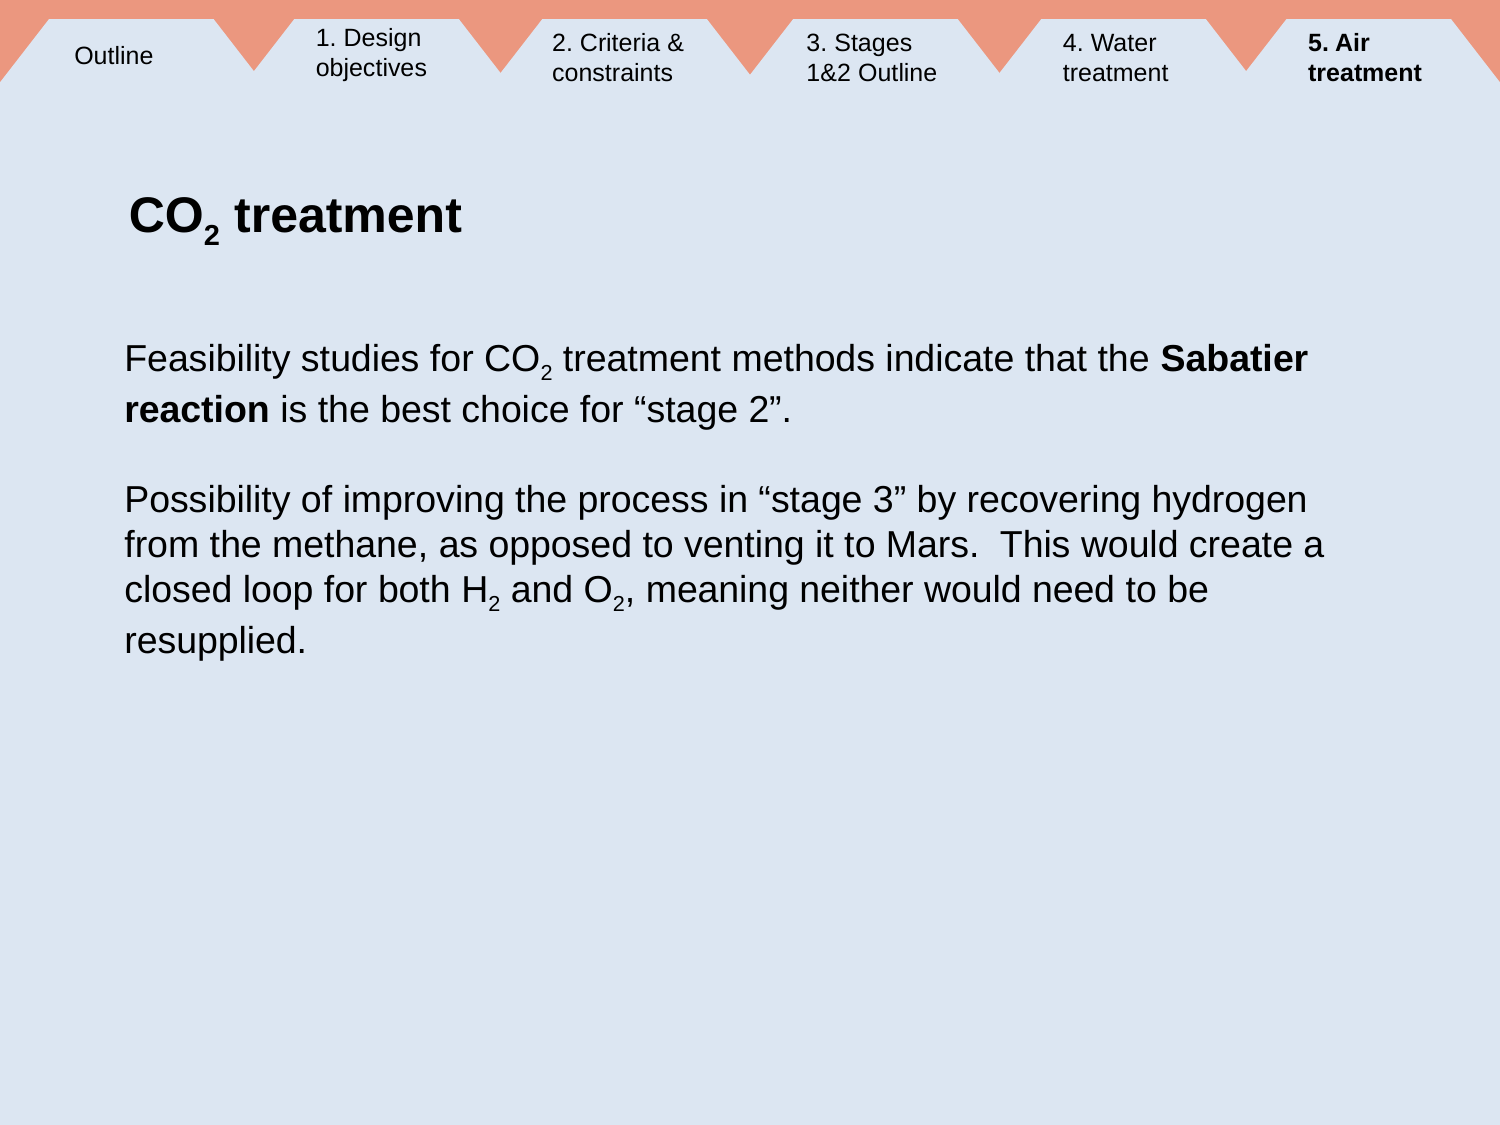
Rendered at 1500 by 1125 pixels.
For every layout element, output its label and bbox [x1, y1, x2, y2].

list [0, 0, 1500, 1125]
